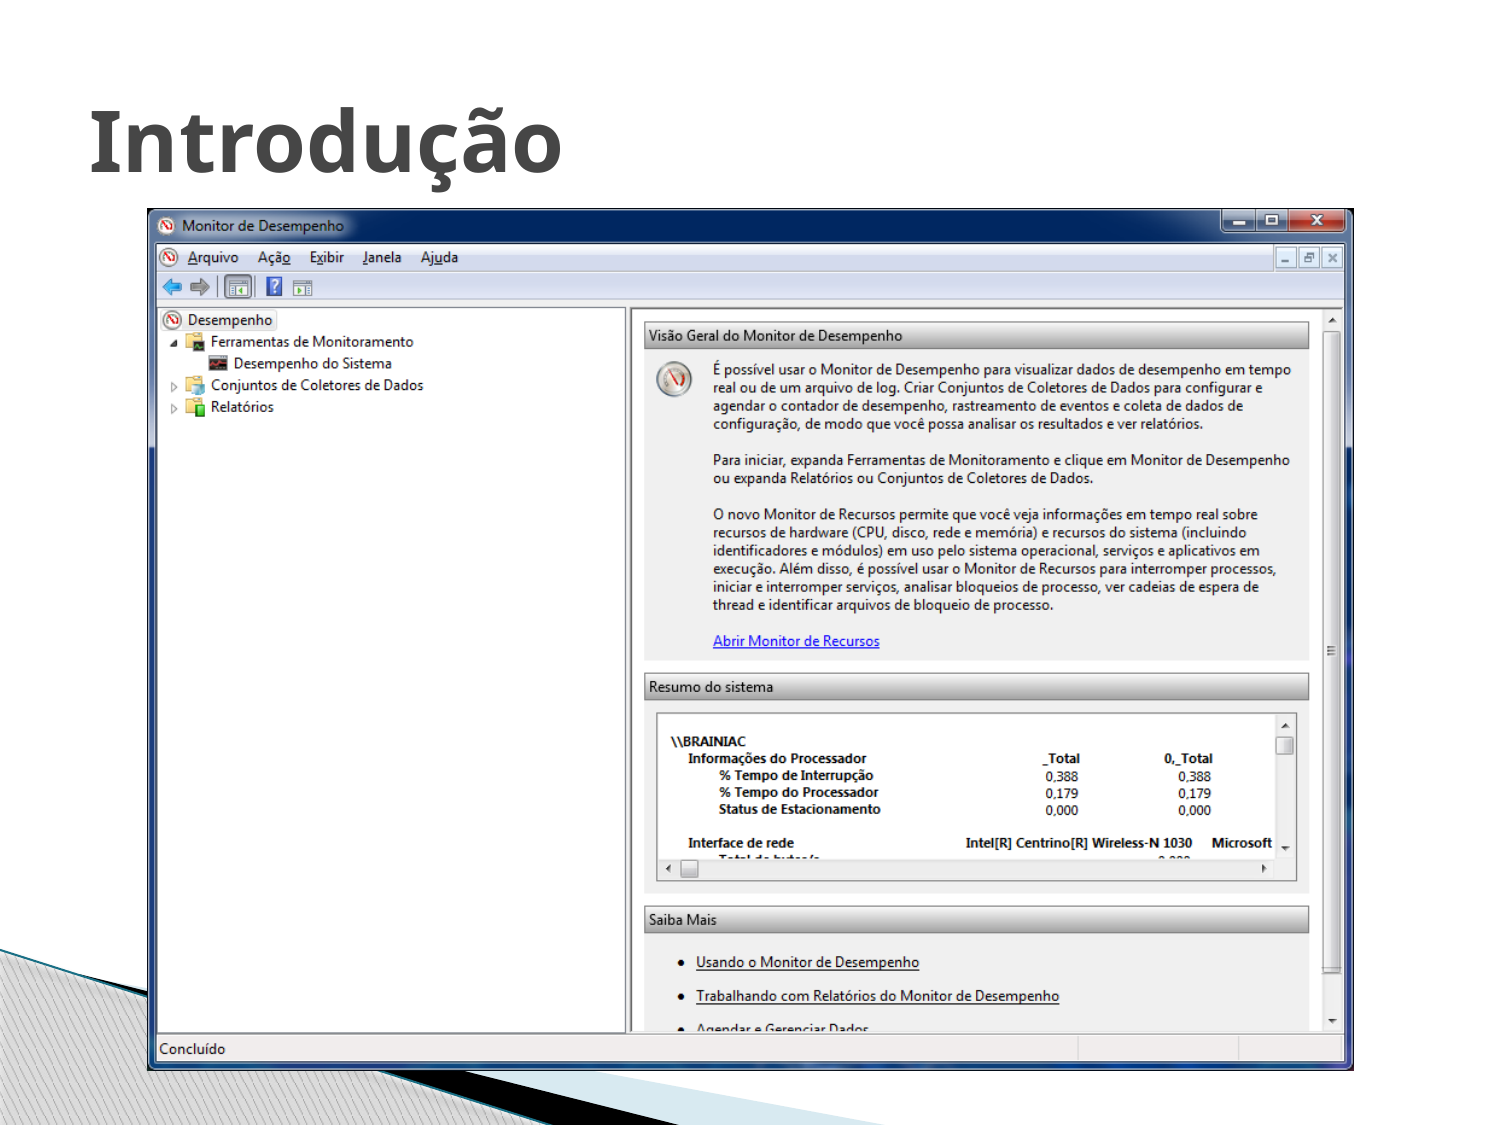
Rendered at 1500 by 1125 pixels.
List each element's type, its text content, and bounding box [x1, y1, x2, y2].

picture [147, 207, 1354, 1071]
title Introdução [75, 45, 1425, 233]
